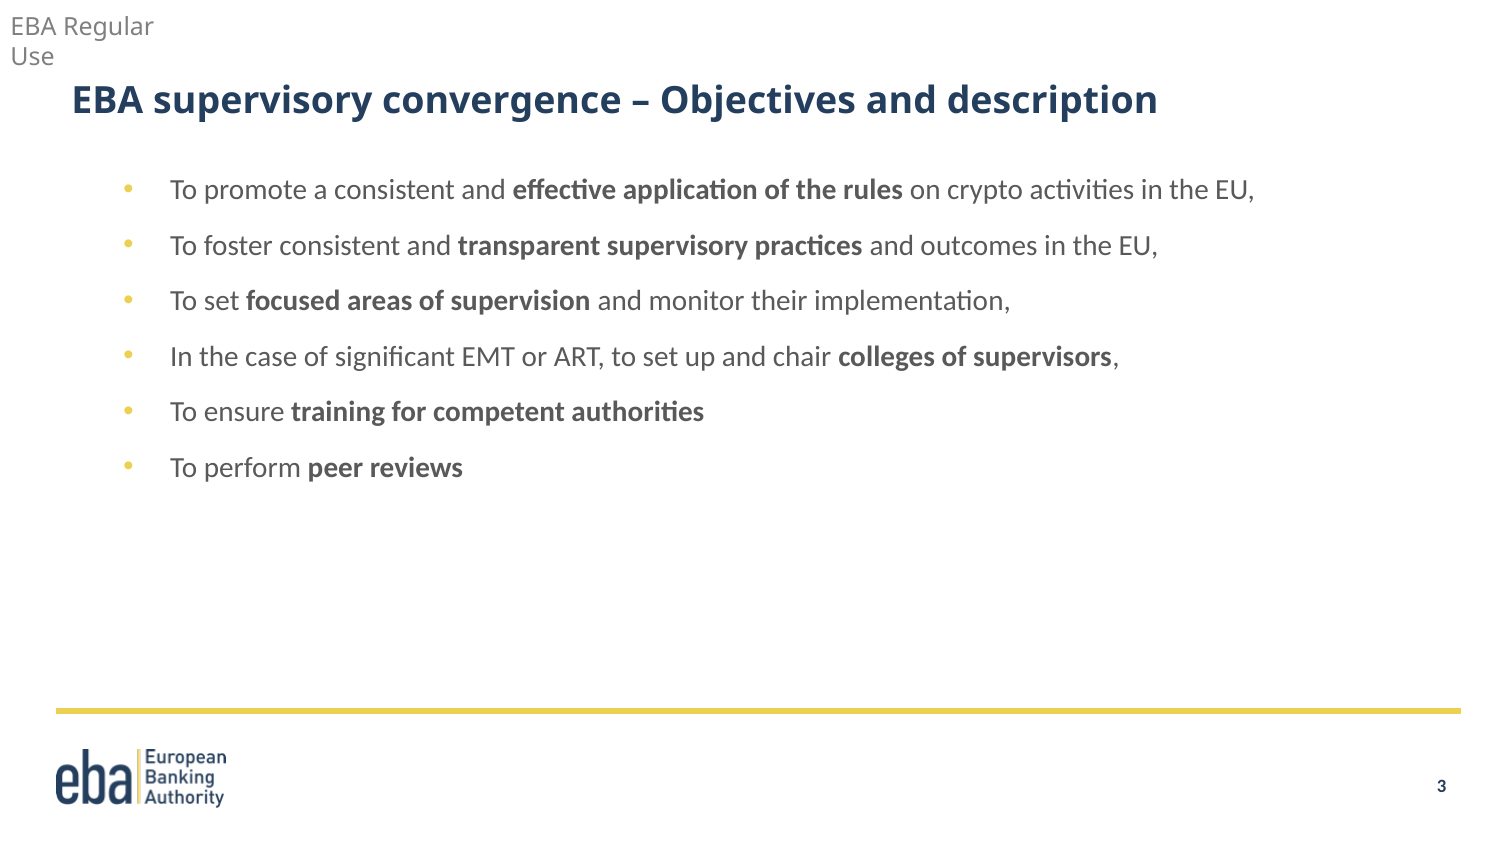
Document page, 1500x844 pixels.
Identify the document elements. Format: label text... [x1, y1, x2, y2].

slide_number 3 [1123, 762, 1462, 808]
picture [56, 749, 226, 808]
text_box To promote a consistent and effective application of the rules on crypto activities in the EU, To foster consistent and transparent supervisory practices and outcomes in the EU, To set focused areas of supervision and monitor their implementation, In the case of significant EMT or ART, to set up and chair colleges of supervisors, To ensure training for competent authorities To perform peer reviews [105, 158, 1500, 703]
title EBA supervisory convergence – Objectives and description [56, 44, 1462, 159]
